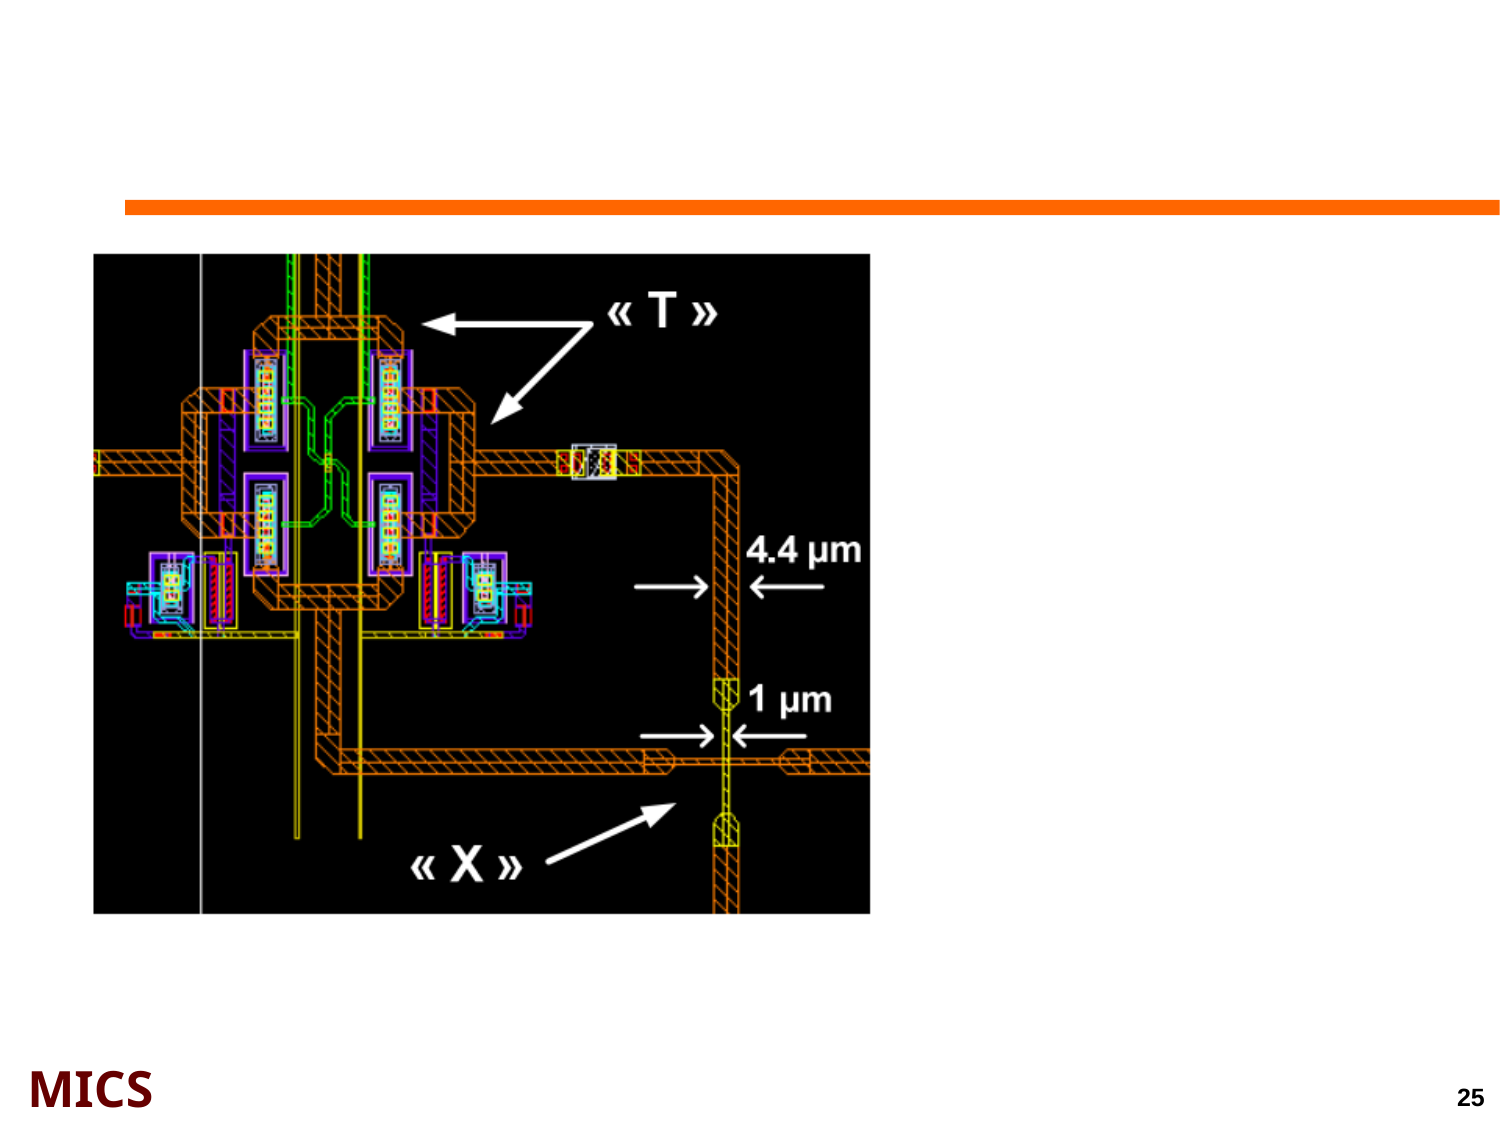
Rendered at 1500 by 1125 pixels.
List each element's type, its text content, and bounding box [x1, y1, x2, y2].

picture [74, 237, 887, 933]
slide_number 25 [1425, 1067, 1500, 1125]
